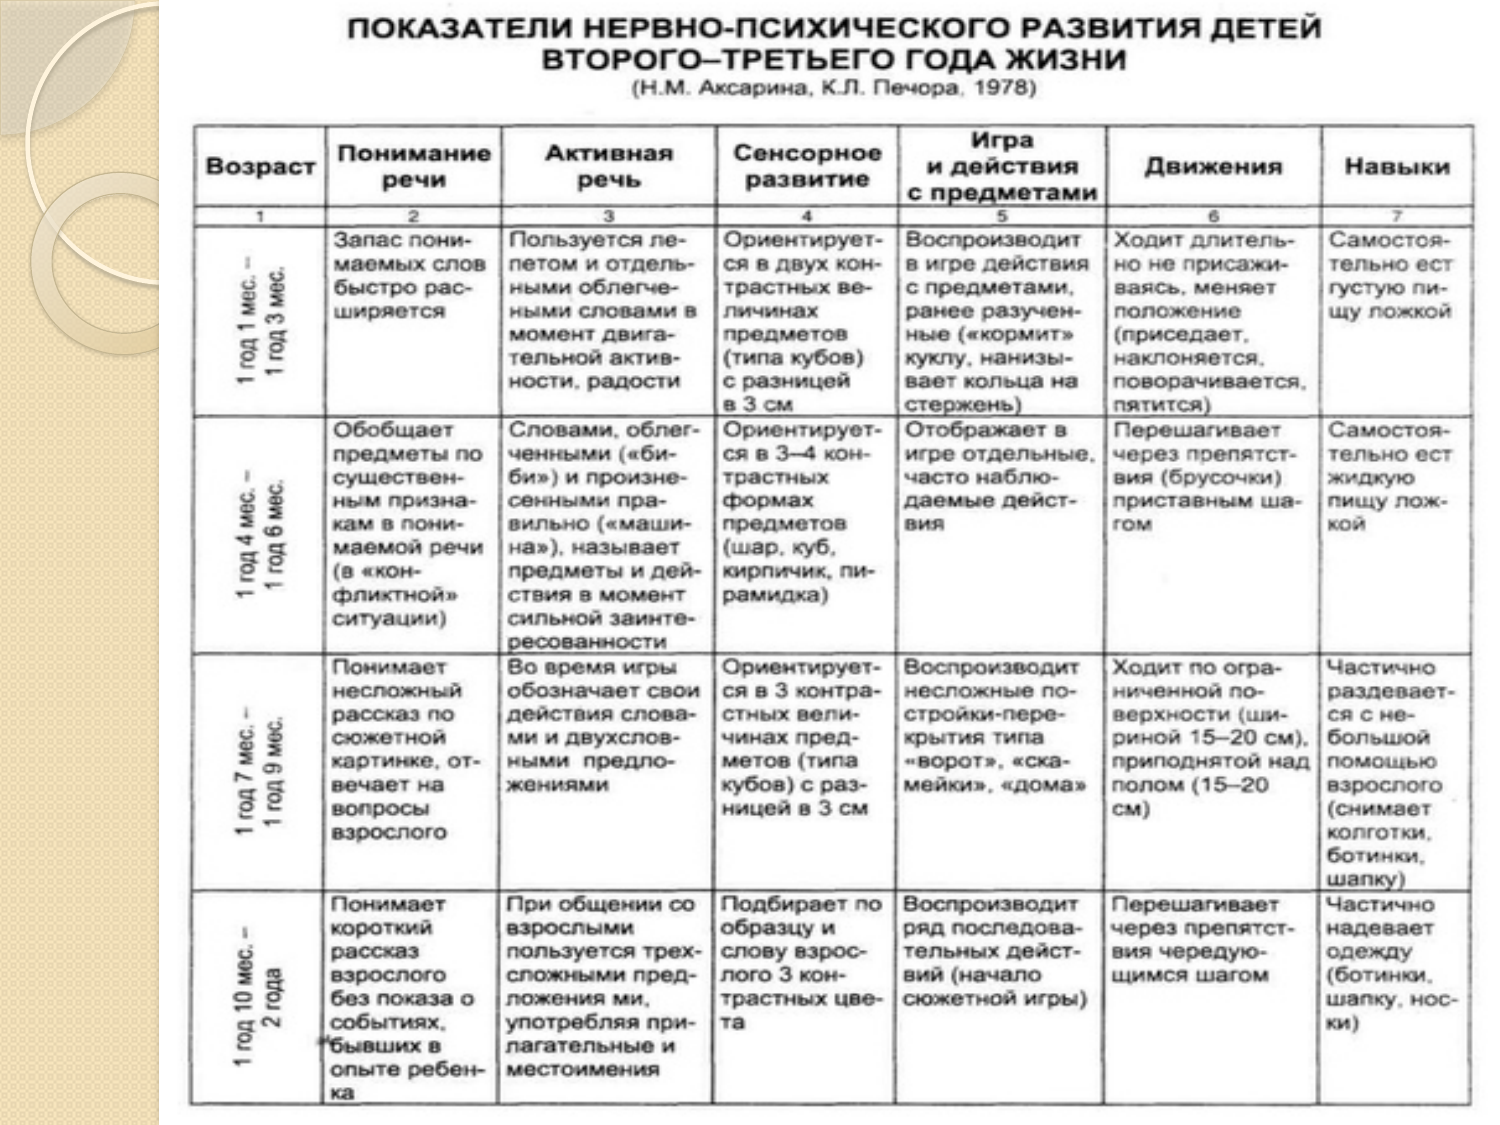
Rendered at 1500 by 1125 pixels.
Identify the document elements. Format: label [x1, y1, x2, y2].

picture [159, 0, 1500, 1125]
